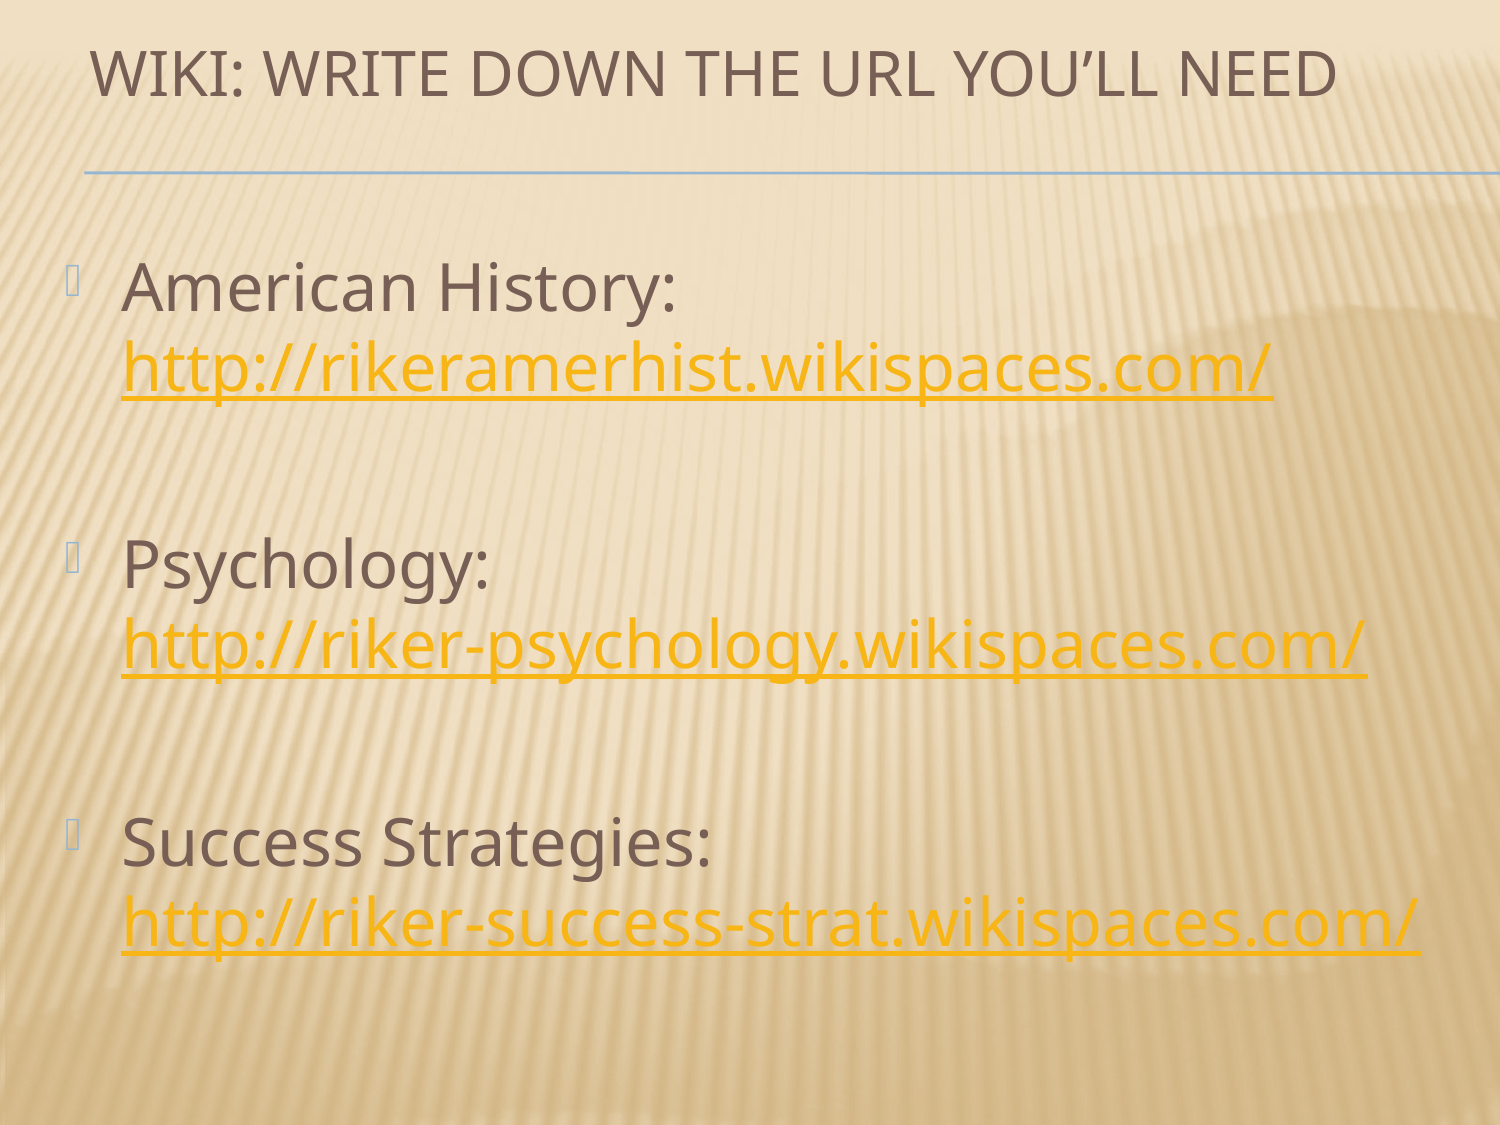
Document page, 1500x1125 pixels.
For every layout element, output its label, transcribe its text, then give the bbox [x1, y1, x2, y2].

title Wiki: Write Down the URL You’ll Need [75, 0, 1425, 143]
list American History: http://rikeramerhist.wikispaces.com/ Psychology: http://riker-psychology.wikispaces.com/ Success Strategies: http://riker-success-strat.wikispaces.com/ [50, 237, 1500, 1125]
